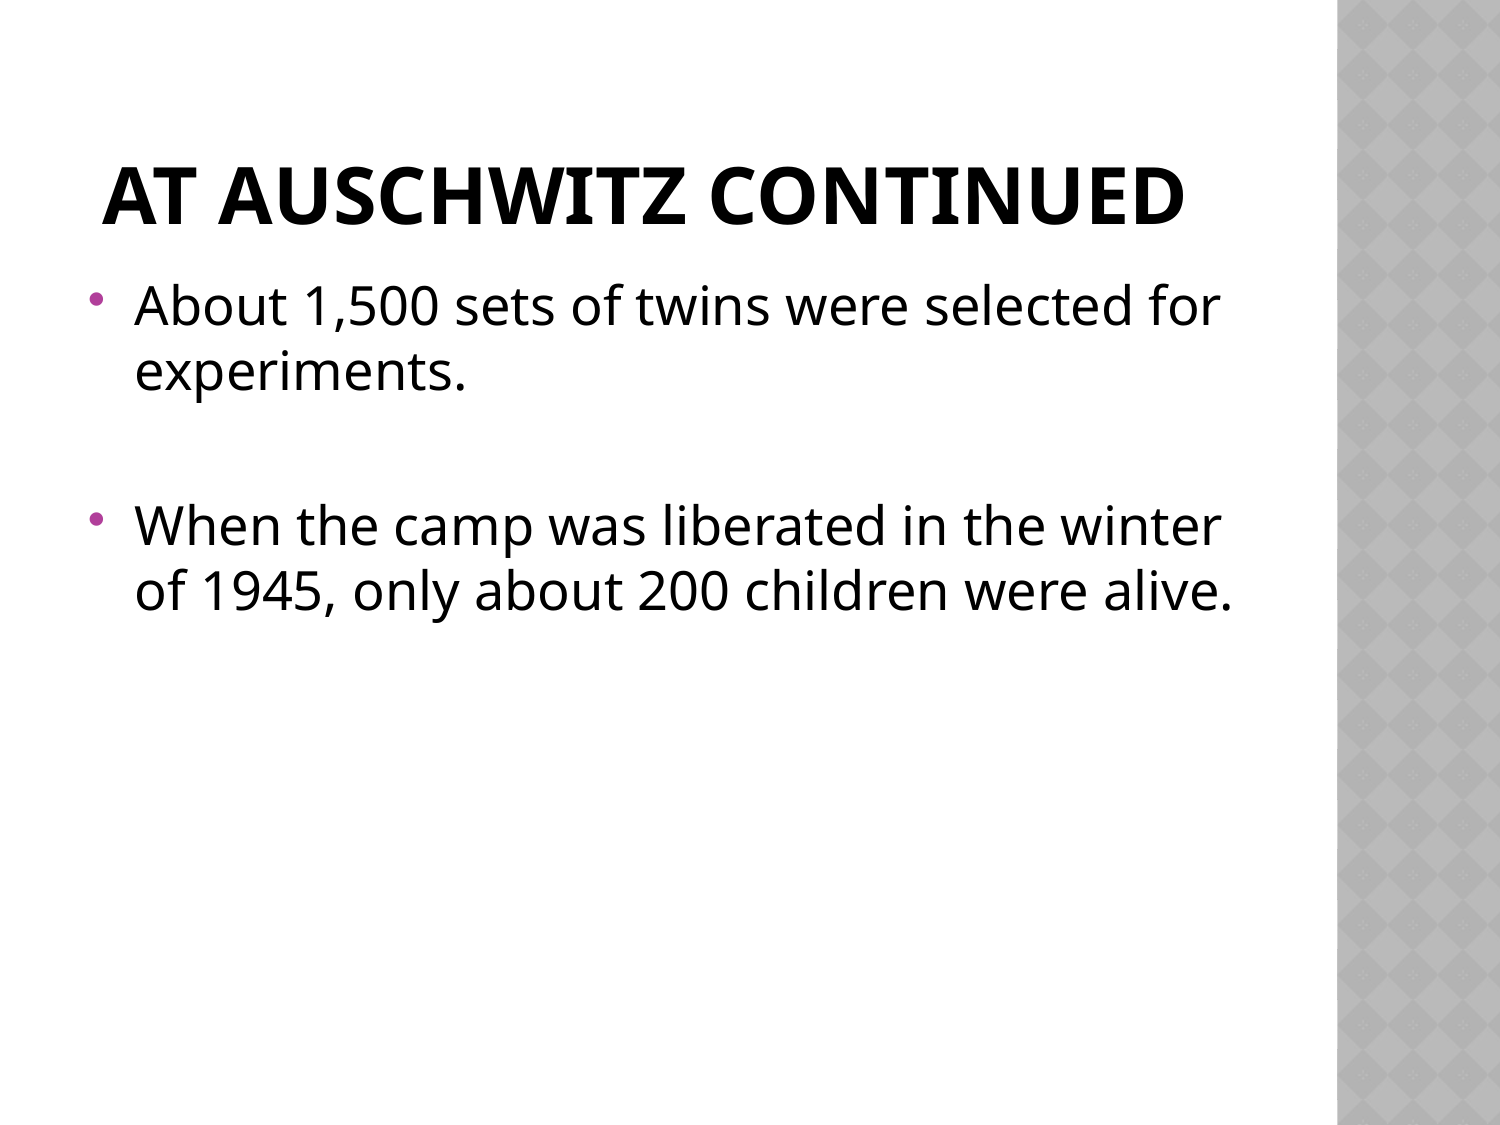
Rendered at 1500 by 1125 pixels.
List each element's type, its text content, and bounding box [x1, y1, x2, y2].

title at Auschwitz continued [75, 52, 1263, 240]
list About 1,500 sets of twins were selected for experiments. When the camp was liberated in the winter of 1945, only about 200 children were alive. [75, 264, 1263, 1059]
